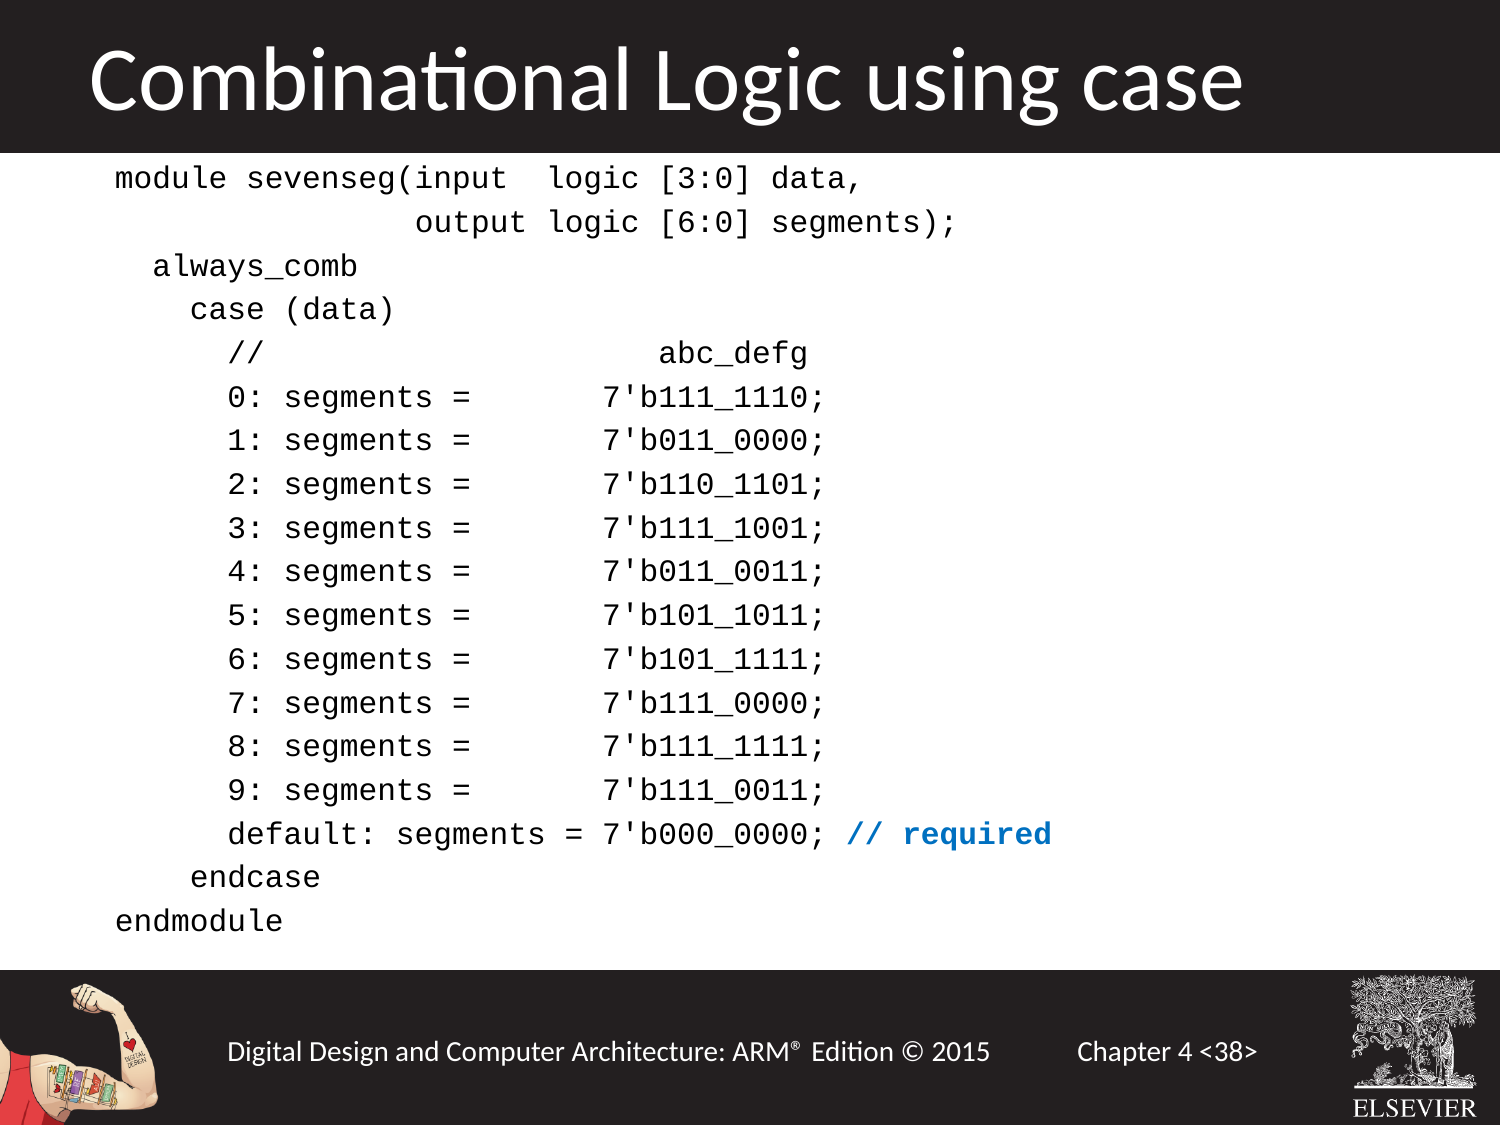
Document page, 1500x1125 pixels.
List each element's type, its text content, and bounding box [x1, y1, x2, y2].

text_box module sevenseg(input logic [3:0] data, output logic [6:0] segments); always_comb case (data) // abc_defg 0: segments = 7'b111_1110; 1: segments = 7'b011_0000; 2: segments = 7'b110_1101; 3: segments = 7'b111_1001; 4: segments = 7'b011_0011; 5: segments = 7'b101_1011; 6: segments = 7'b101_1111; 7: segments = 7'b111_0000; 8: segments = 7'b111_1111; 9: segments = 7'b111_0011; default: segments = 7'b000_0000; // required endcase endmodule [99, 149, 1488, 1000]
text_box Combinational Logic using case [75, 11, 1375, 136]
text_box [87, 174, 1413, 1025]
picture [0, 979, 163, 1125]
picture [1350, 1000, 1477, 1117]
